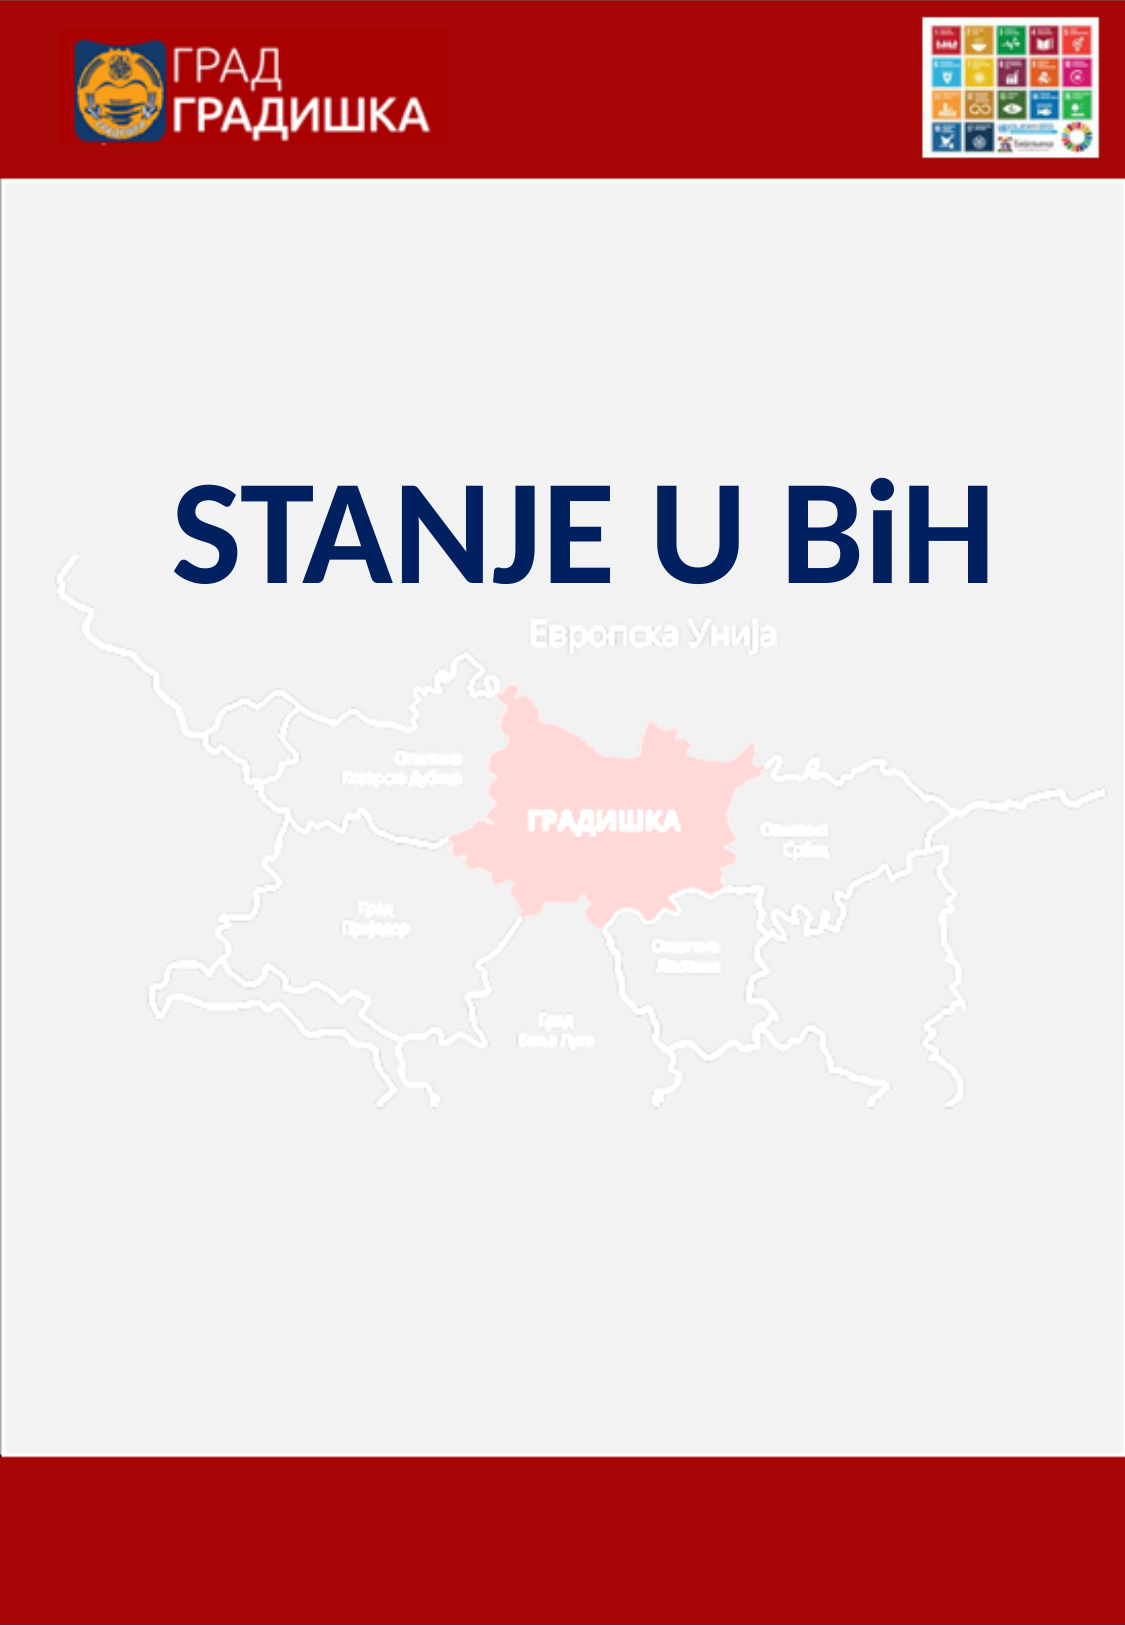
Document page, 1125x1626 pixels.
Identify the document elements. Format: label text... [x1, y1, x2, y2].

picture [0, 0, 1125, 1625]
text_box STANJE U BiH [156, 425, 1013, 621]
